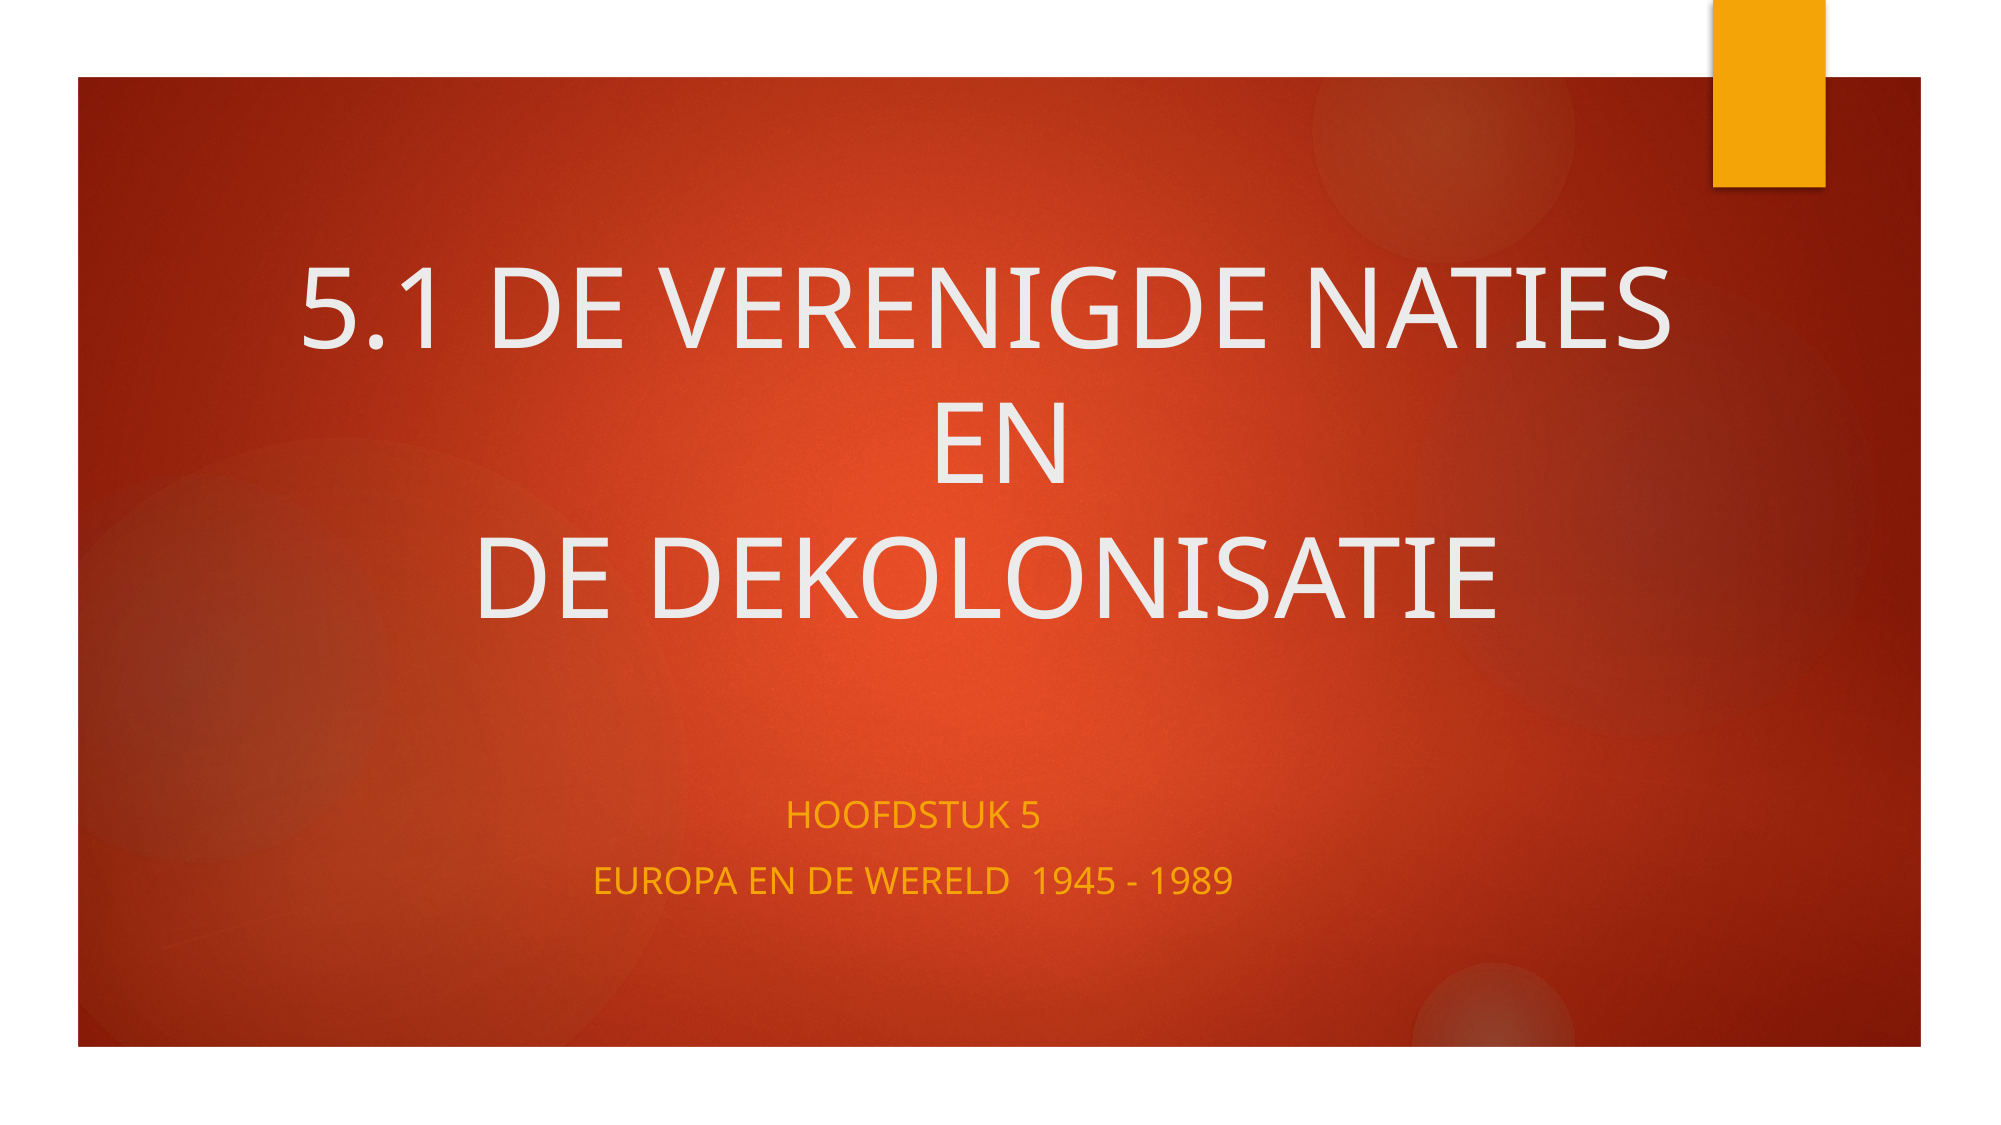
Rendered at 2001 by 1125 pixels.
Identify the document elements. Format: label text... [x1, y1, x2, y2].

subtitle HOOFDSTUK 5 EUROPA EN DE WERELD 1945 - 1989 [189, 783, 1638, 925]
title 5.1 DE VERENIGDE NATIES EN DE DEKOLONISATIE [81, 344, 1921, 784]
